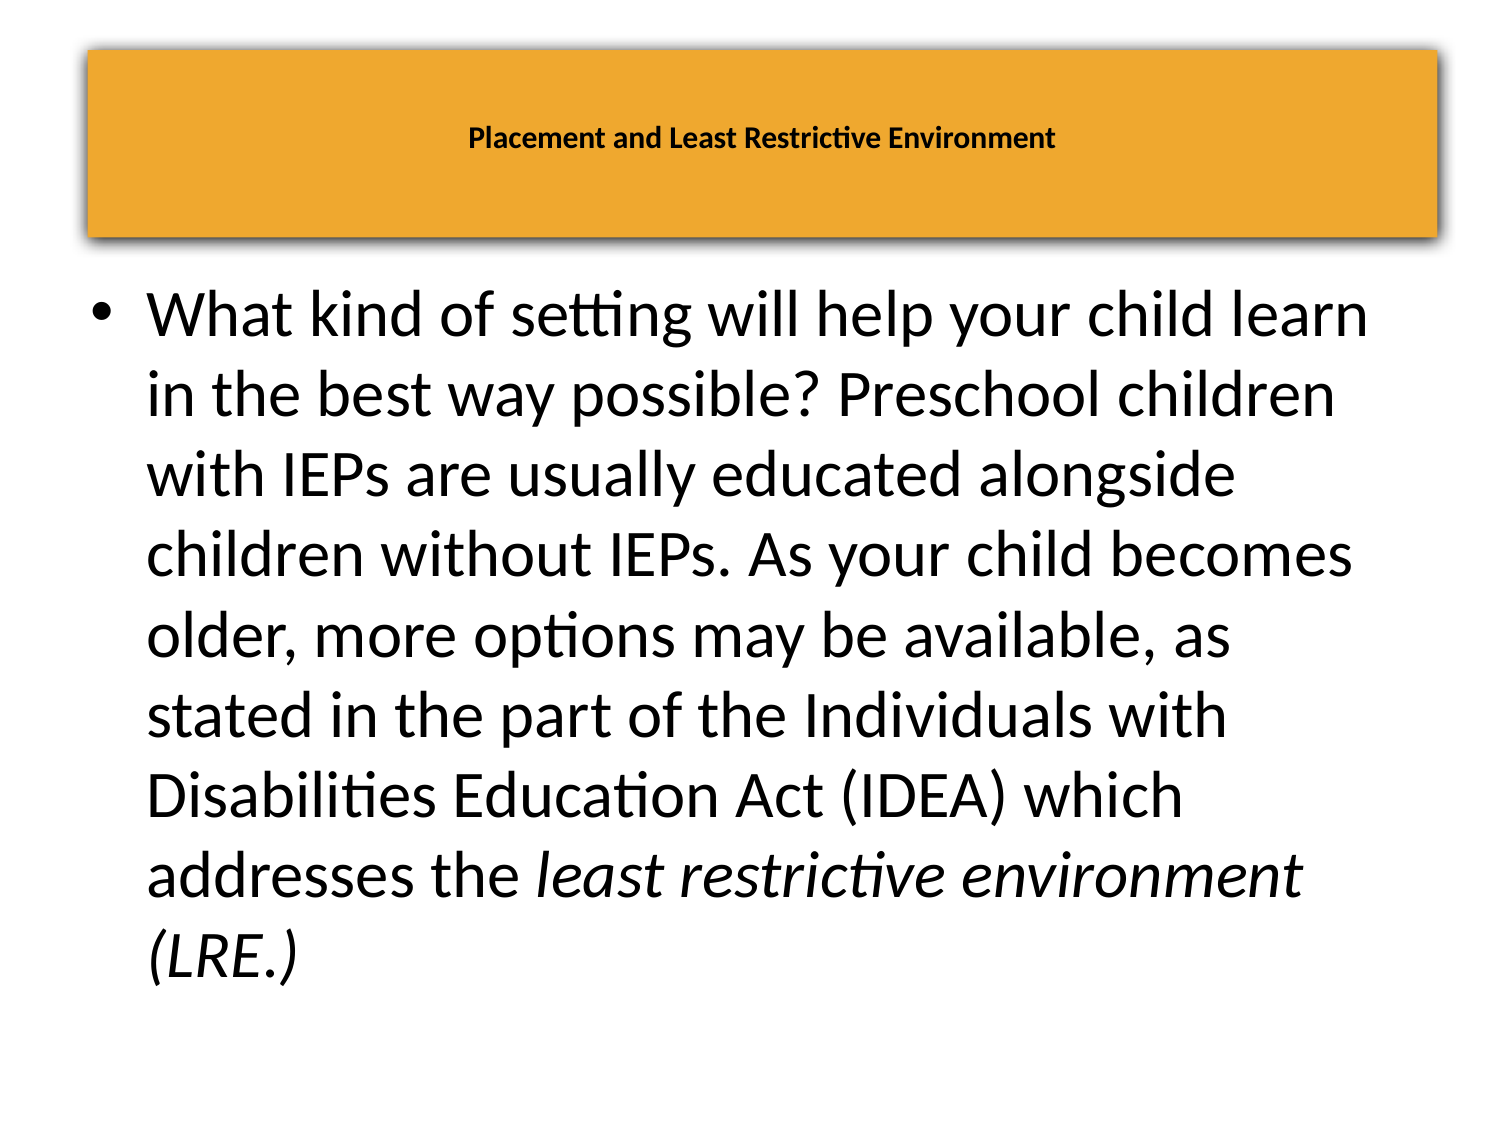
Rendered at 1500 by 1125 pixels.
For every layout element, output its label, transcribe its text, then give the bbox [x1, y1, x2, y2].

title Placement and Least Restrictive Environment [87, 50, 1438, 238]
list What kind of setting will help your child learn in the best way possible? Preschool children with IEPs are usually educated alongside children without IEPs. As your child becomes older, more options may be available, as stated in the part of the Individuals with Disabilities Education Act (IDEA) which addresses the least restrictive environment (LRE.) [75, 262, 1425, 1005]
